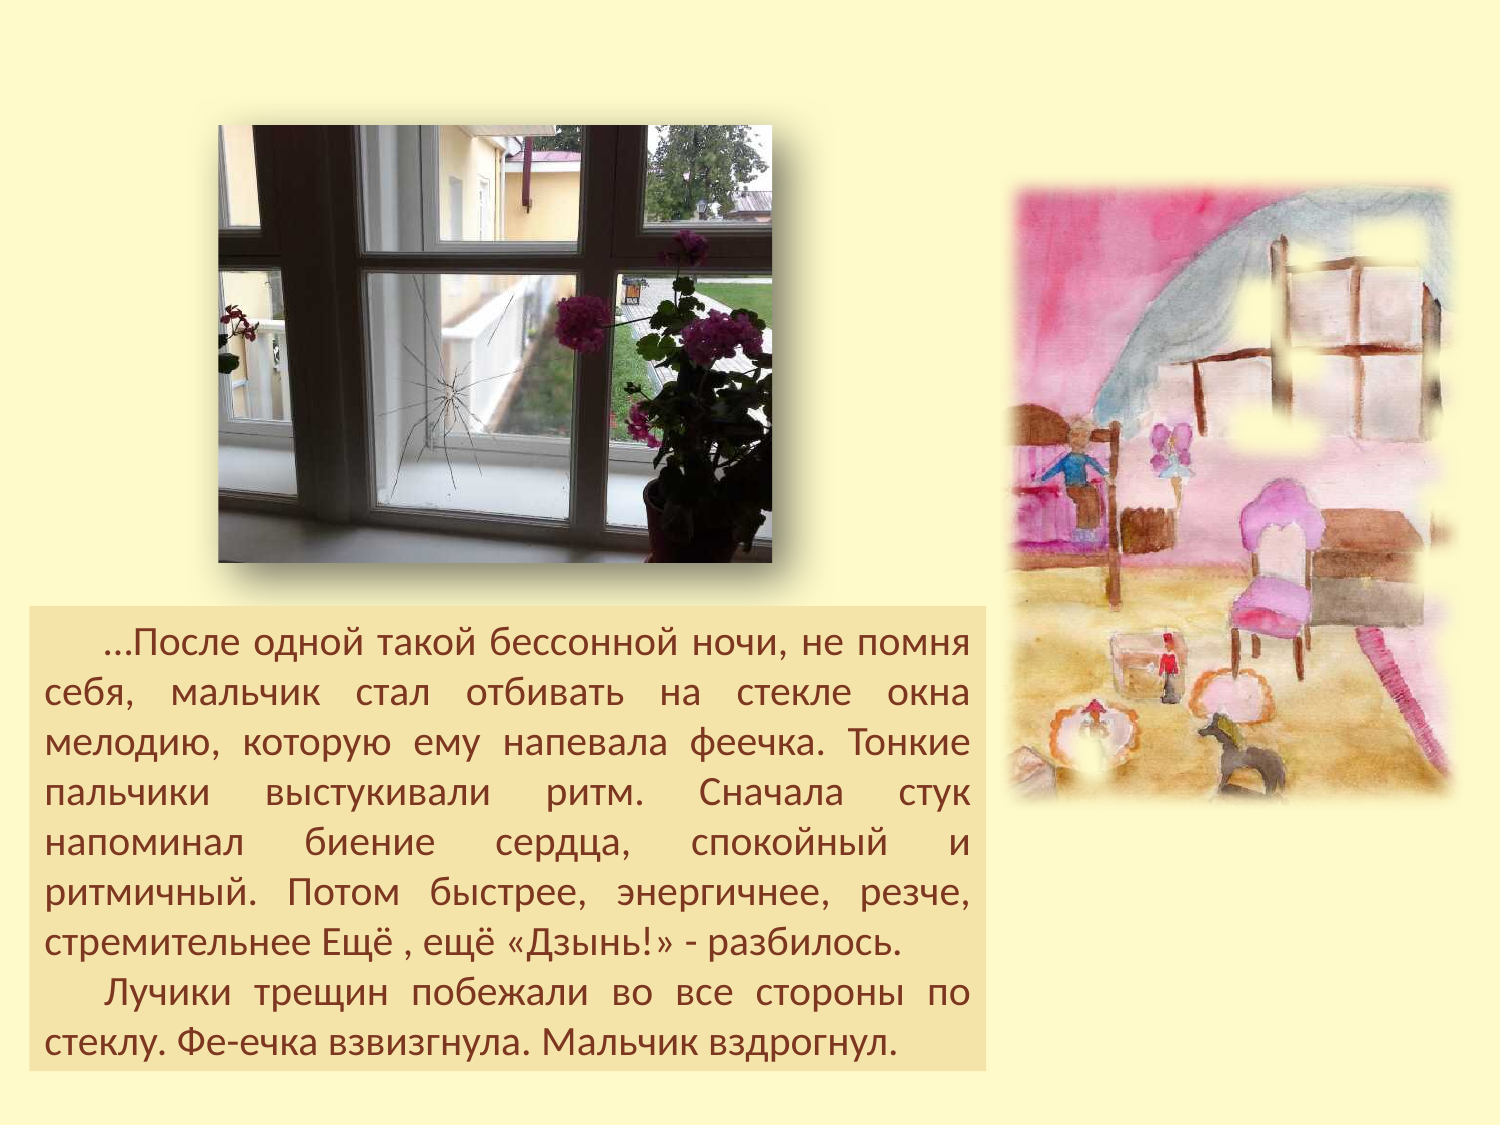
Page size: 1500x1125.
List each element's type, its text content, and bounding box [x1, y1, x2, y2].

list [997, 172, 1465, 811]
picture [218, 125, 773, 563]
text_box …После одной такой бессонной ночи, не помня себя, мальчик стал отбивать на стекле окна мелодию, которую ему напевала феечка. Тонкие пальчики выстукивали ритм. Сначала стук напоминал биение сердца, спокойный и ритмичный. Потом быстрее, энергичнее, резче, стремительнее Ещё , ещё «Дзынь!» - разбилось. Лучики трещин побежали во все стороны по стеклу. Фе-ечка взвизгнула. Мальчик вздрогнул. [29, 606, 987, 1072]
